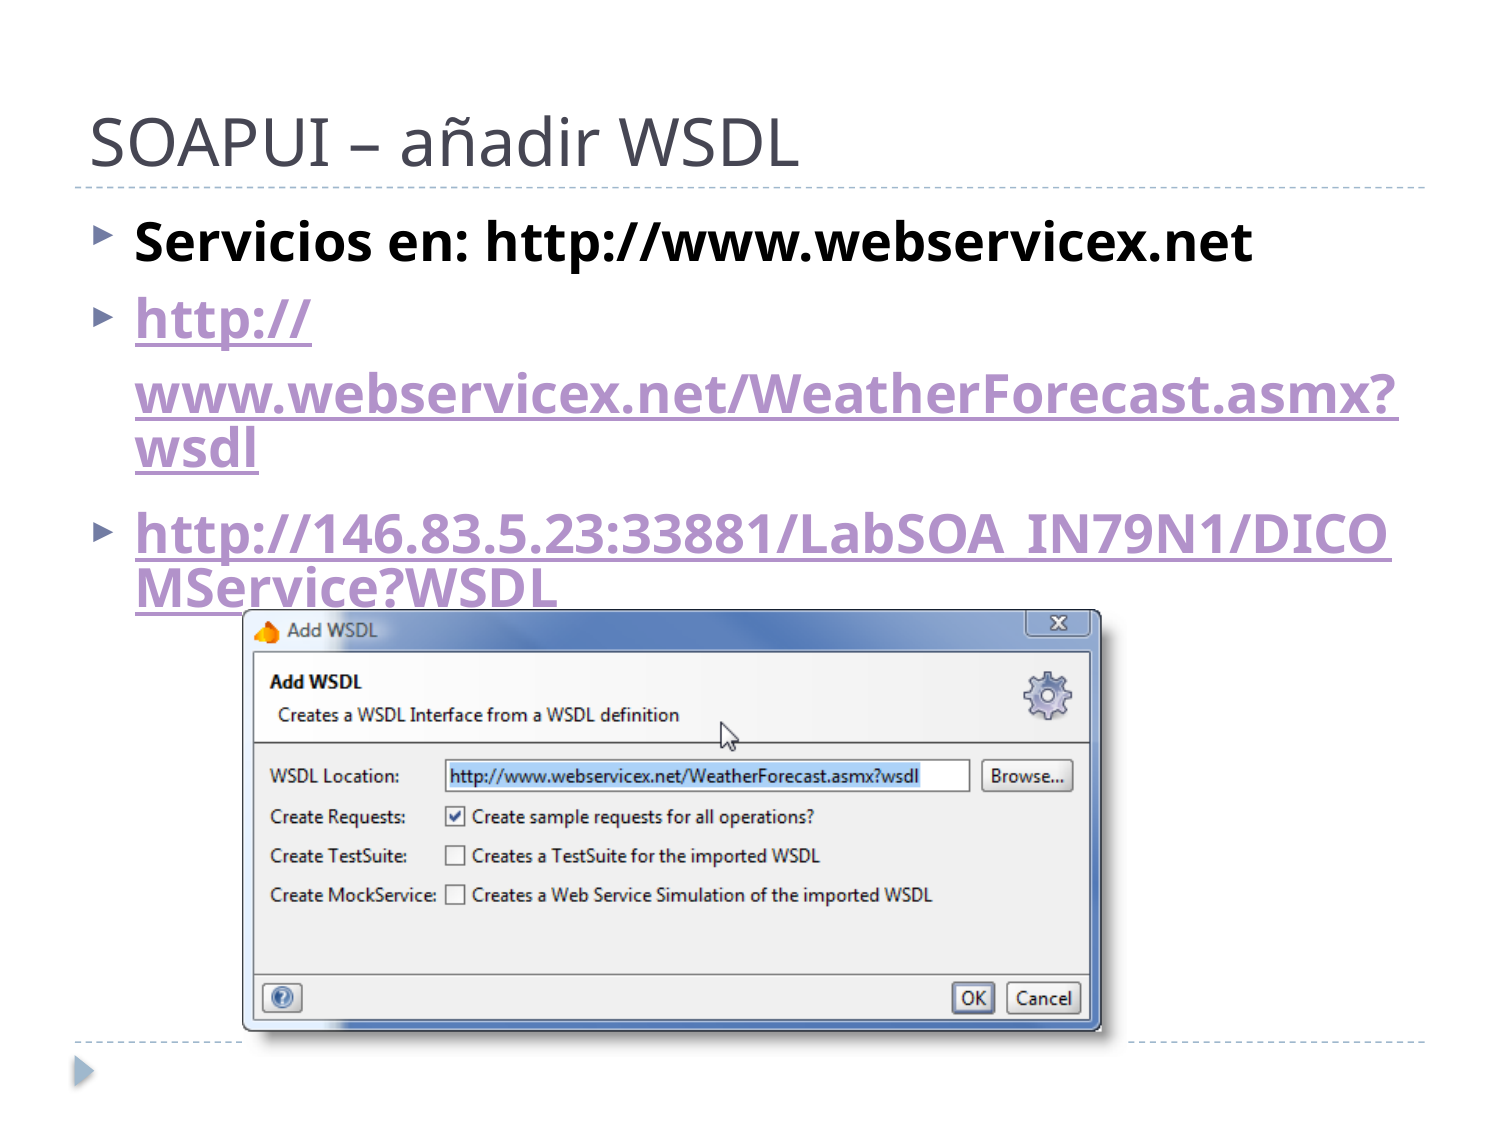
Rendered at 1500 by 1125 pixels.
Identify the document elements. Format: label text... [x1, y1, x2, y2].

list Servicios en: http://www.webservicex.net http://www.webservicex.net/WeatherForecast.asmx?wsdl http://146.83.5.23:33881/LabSOA_IN79N1/DICOMService?WSDL [75, 200, 1425, 1010]
title SOAPUI – añadir WSDL [75, 24, 1425, 188]
picture [241, 609, 1127, 1057]
